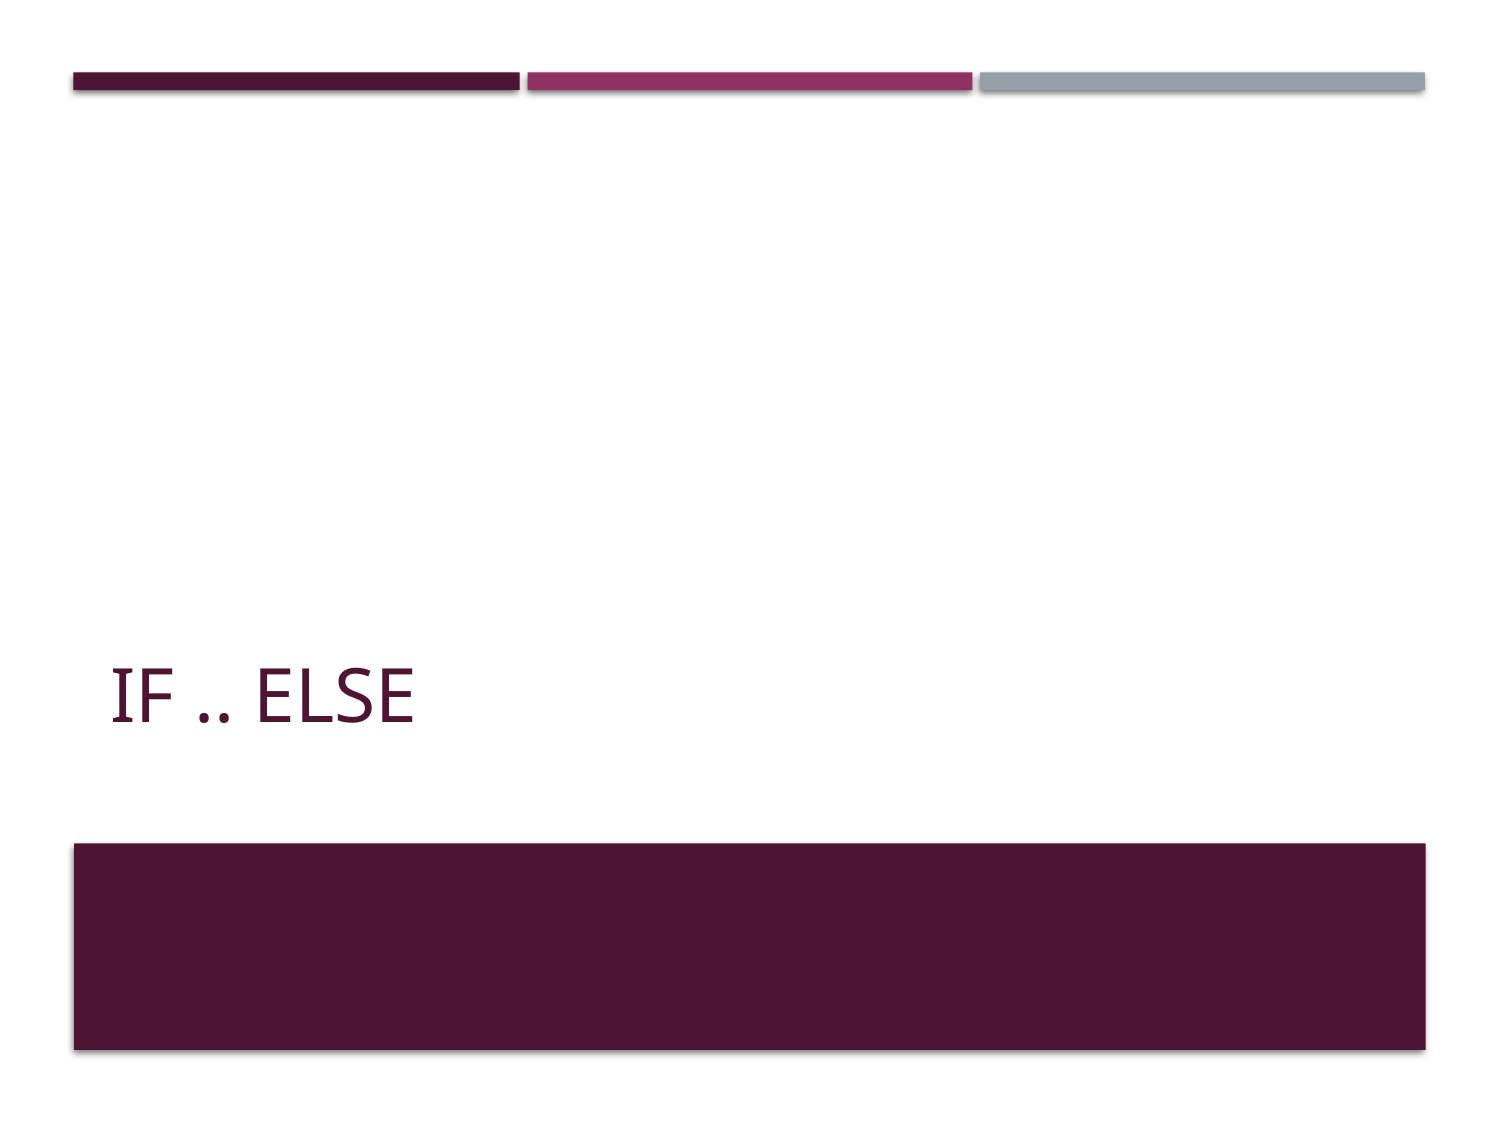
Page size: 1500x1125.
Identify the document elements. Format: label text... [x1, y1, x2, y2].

title If .. Else [95, 498, 1406, 745]
